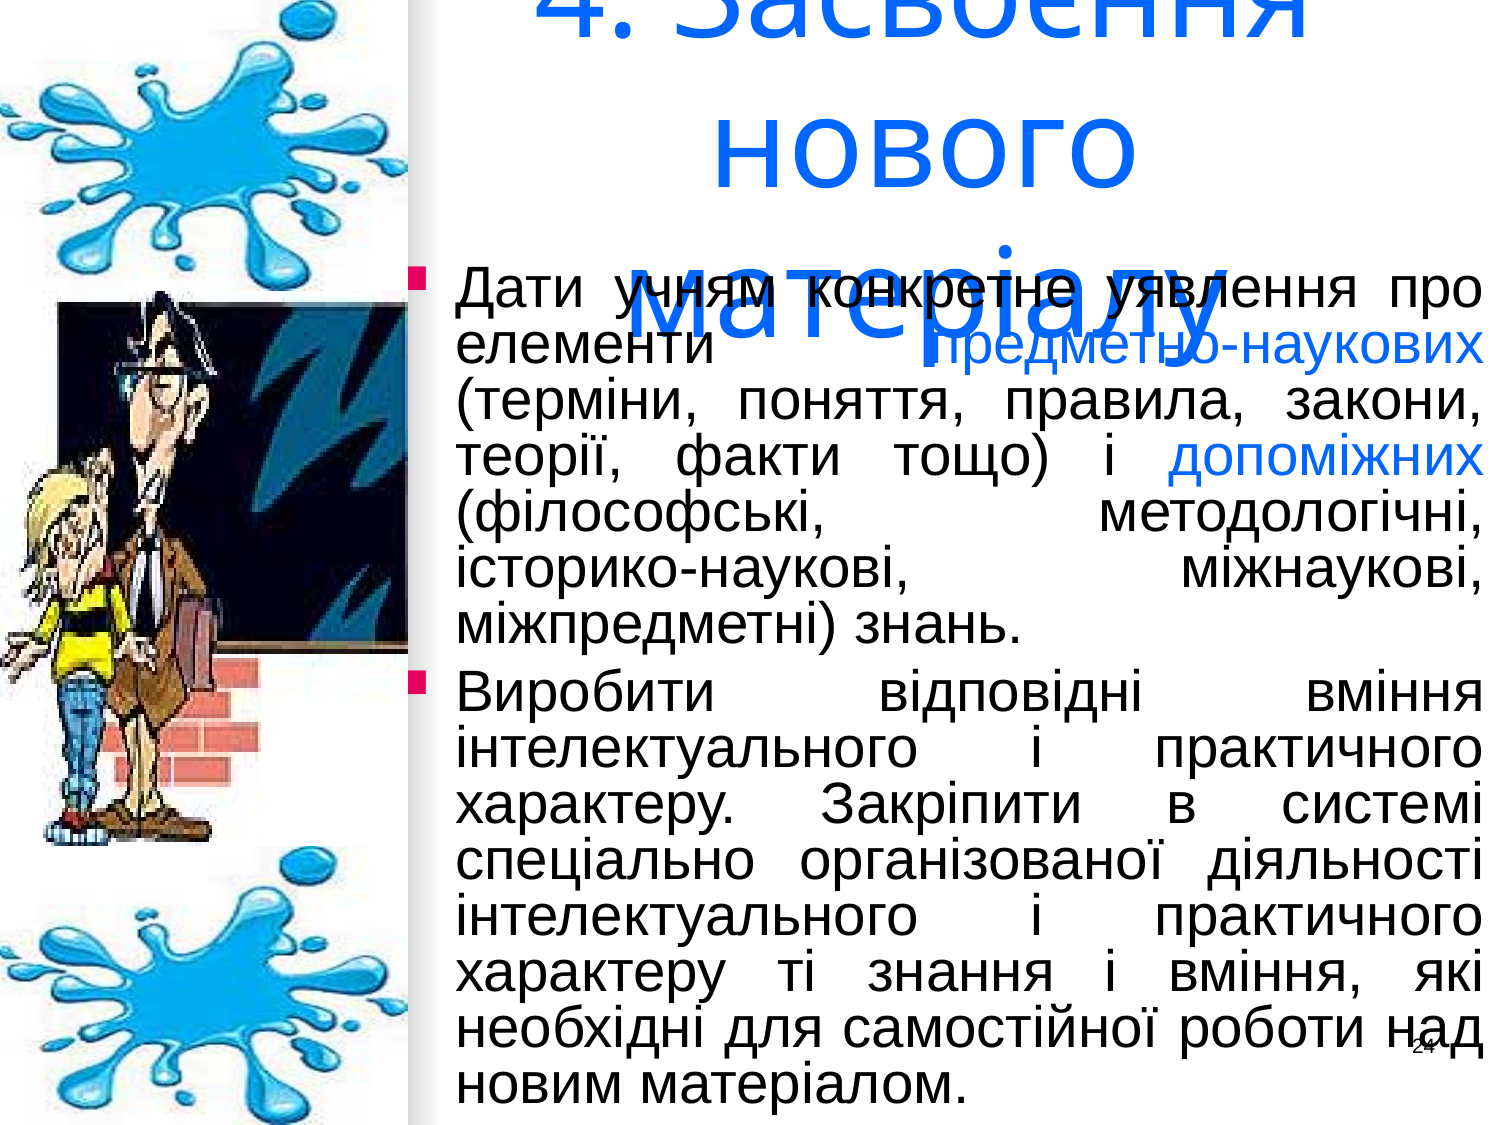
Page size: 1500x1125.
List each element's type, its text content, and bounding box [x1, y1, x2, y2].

title 4. Засвоєння нового матеріалу [412, 37, 1450, 238]
list Дати учням конкретне уявлення про елементи предметно-наукових (терміни, поняття, правила, закони, теорії, факти тощо) і допоміжних (філософські, методологічні, історико-наукові, міжнаукові, міжпредметні) знань. Виробити відповідні вміння інтелектуального і практичного характеру. Закріпити в системі спеціально організованої діяльності інтелектуального і практичного характеру ті знання і вміння, які необхідні для самостійної роботи над новим матеріалом. [412, 255, 1500, 1125]
picture [0, 0, 408, 1125]
